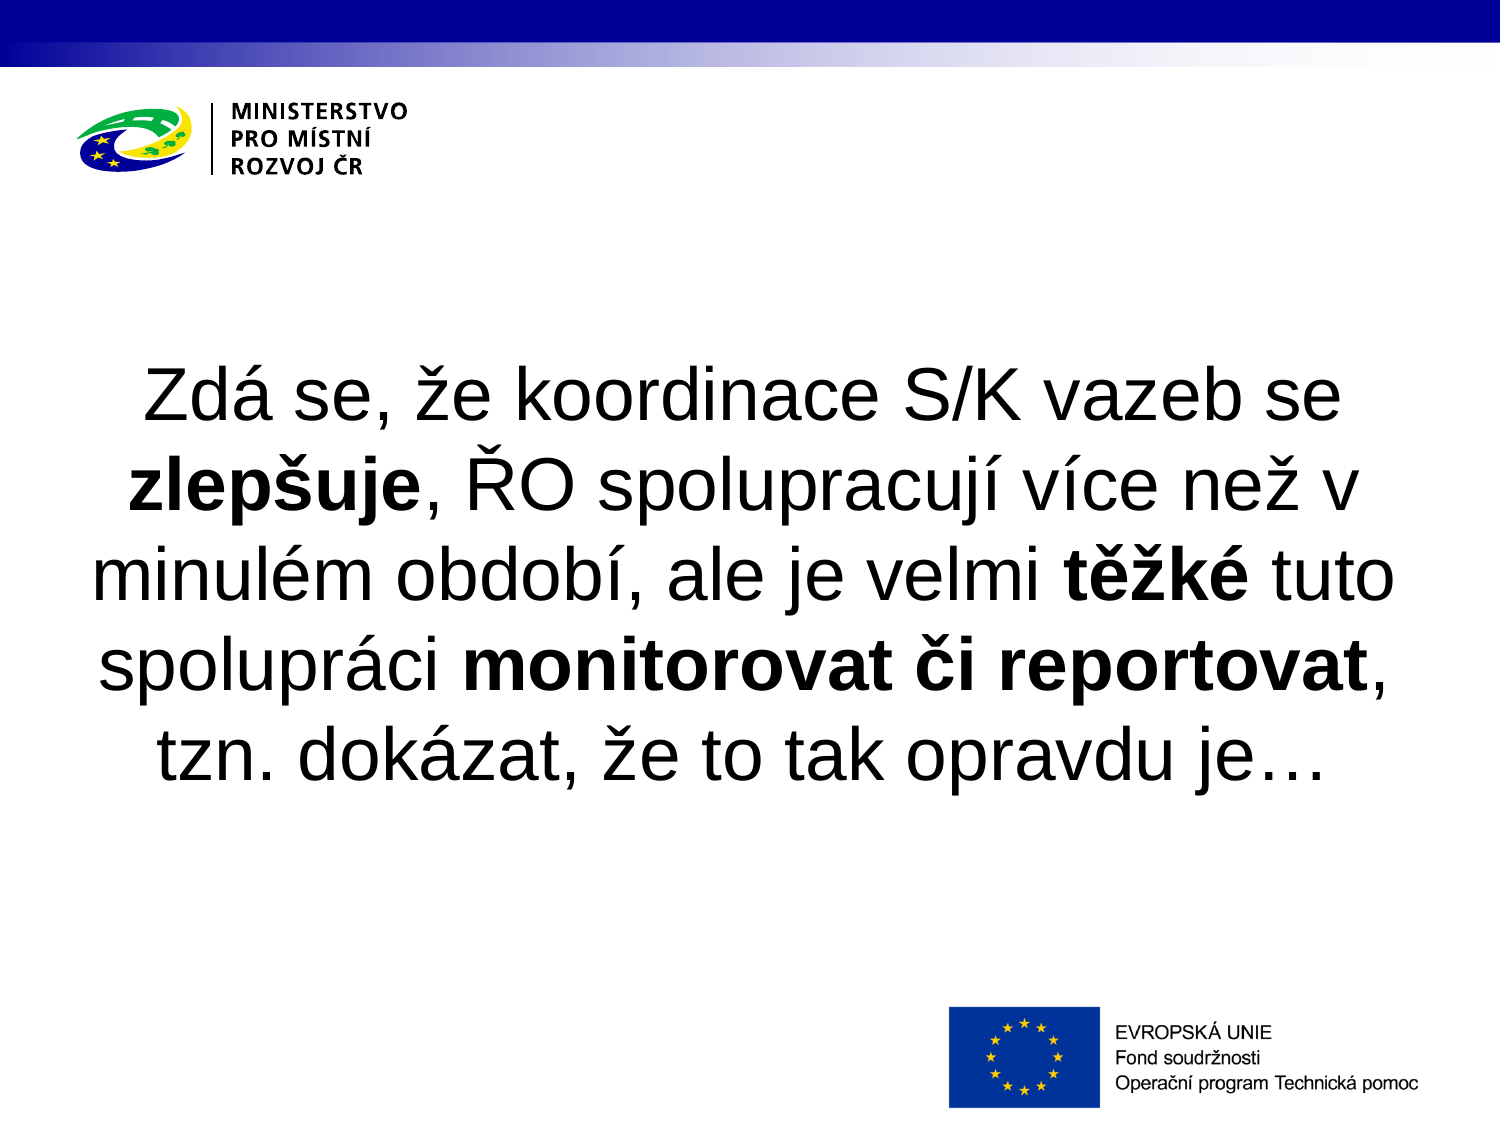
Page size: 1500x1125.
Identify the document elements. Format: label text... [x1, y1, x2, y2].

list Zdá se, že koordinace S/K vazeb se zlepšuje, ŘO spolupracují více než v minulém období, ale je velmi těžké tuto spolupráci monitorovat či reportovat, tzn. dokázat, že to tak opravdu je… [53, 338, 1436, 764]
picture [915, 973, 1452, 1125]
